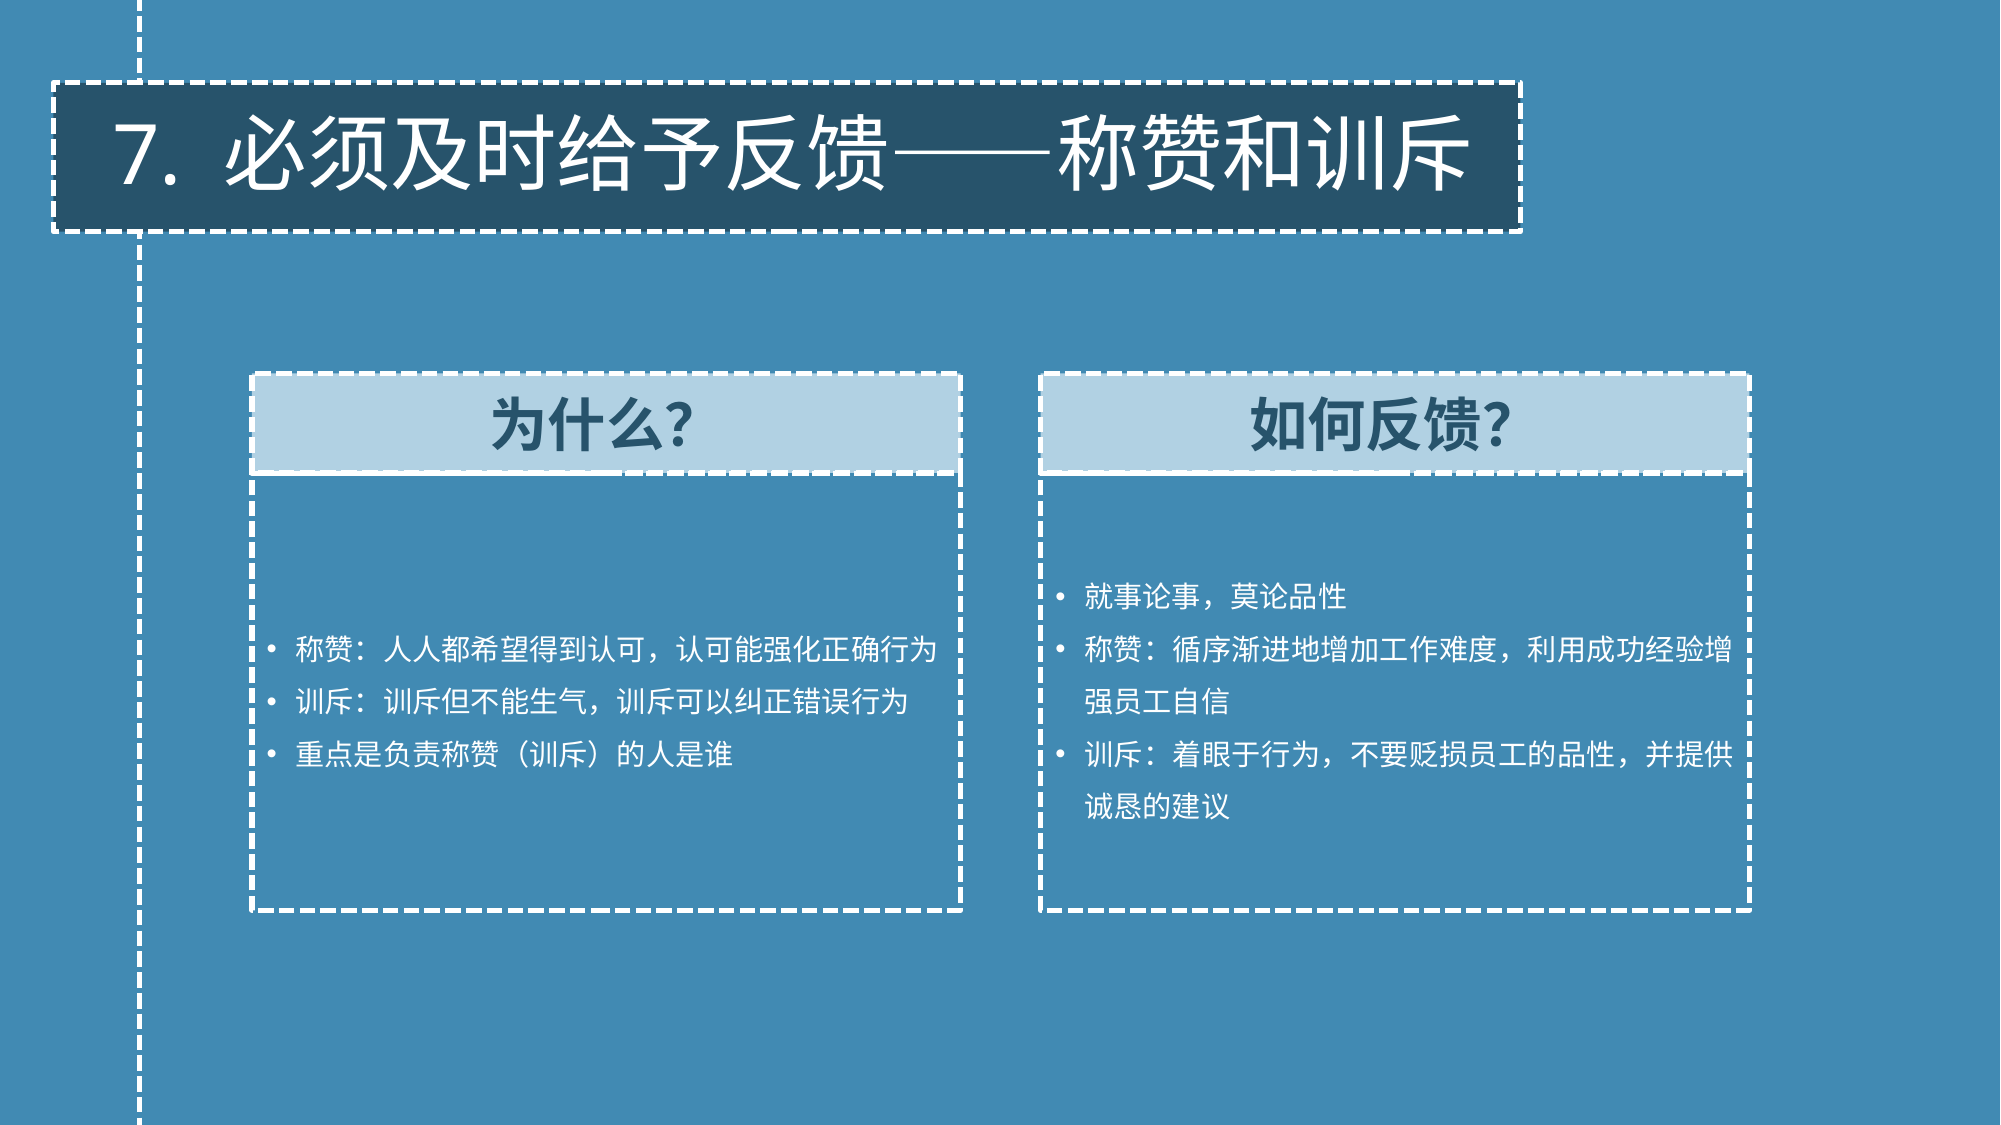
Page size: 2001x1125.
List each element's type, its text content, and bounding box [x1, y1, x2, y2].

text_box 就事论事，莫论品性 称赞：循序渐进地增加工作难度，利用成功经验增强员工自信 训斥：着眼于行为，不要贬损员工的品性，并提供诚恳的建议 [1040, 473, 1750, 911]
text_box 称赞：人人都希望得到认可，认可能强化正确行为 训斥：训斥但不能生气，训斥可以纠正错误行为 重点是负责称赞（训斥）的人是谁 [251, 473, 961, 911]
text_box 如何反馈？ [1040, 373, 1750, 473]
text_box 为什么？ [251, 373, 961, 473]
text_box 7. 必须及时给予反馈——称赞和训斥 [53, 82, 1521, 232]
